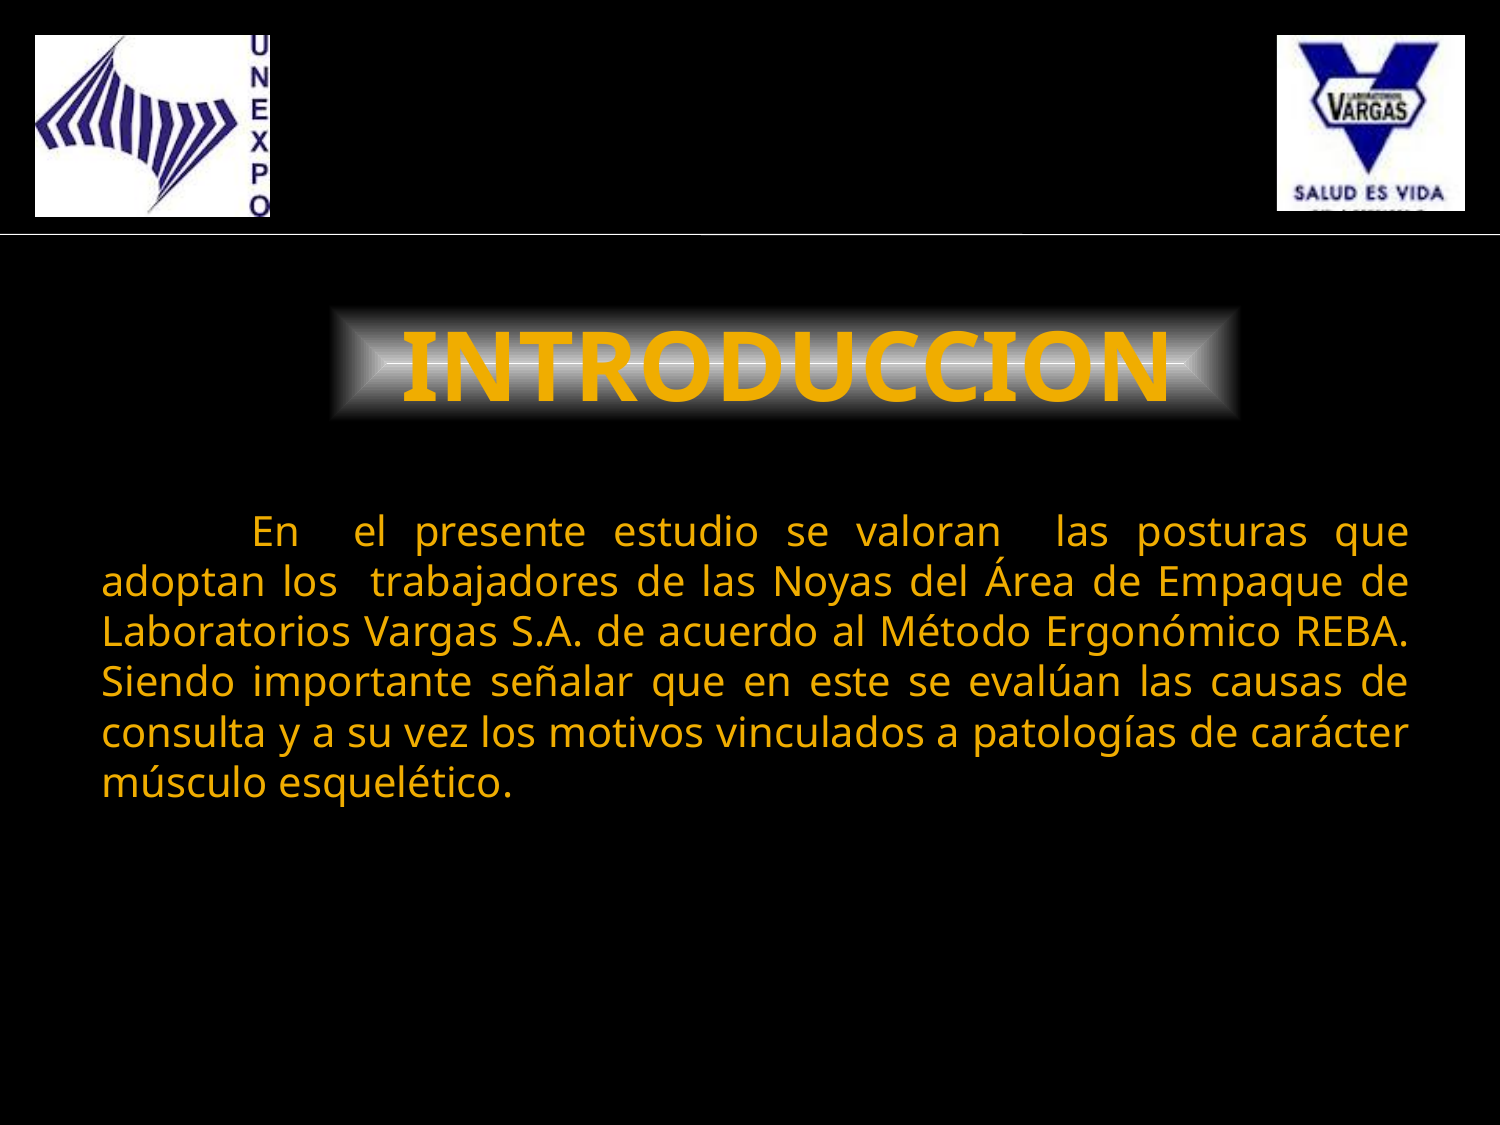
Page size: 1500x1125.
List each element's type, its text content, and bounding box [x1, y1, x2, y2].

picture [1276, 35, 1465, 211]
title INTRODUCCION [328, 304, 1243, 422]
picture [35, 35, 270, 217]
subtitle En el presente estudio se valoran las posturas que adoptan los trabajadores de las Noyas del Área de Empaque de Laboratorios Vargas S.A. de acuerdo al Método Ergonómico REBA. Siendo importante señalar que en este se evalúan las causas de consulta y a su vez los motivos vinculados a patologías de carácter músculo esquelético. [81, 468, 1419, 856]
